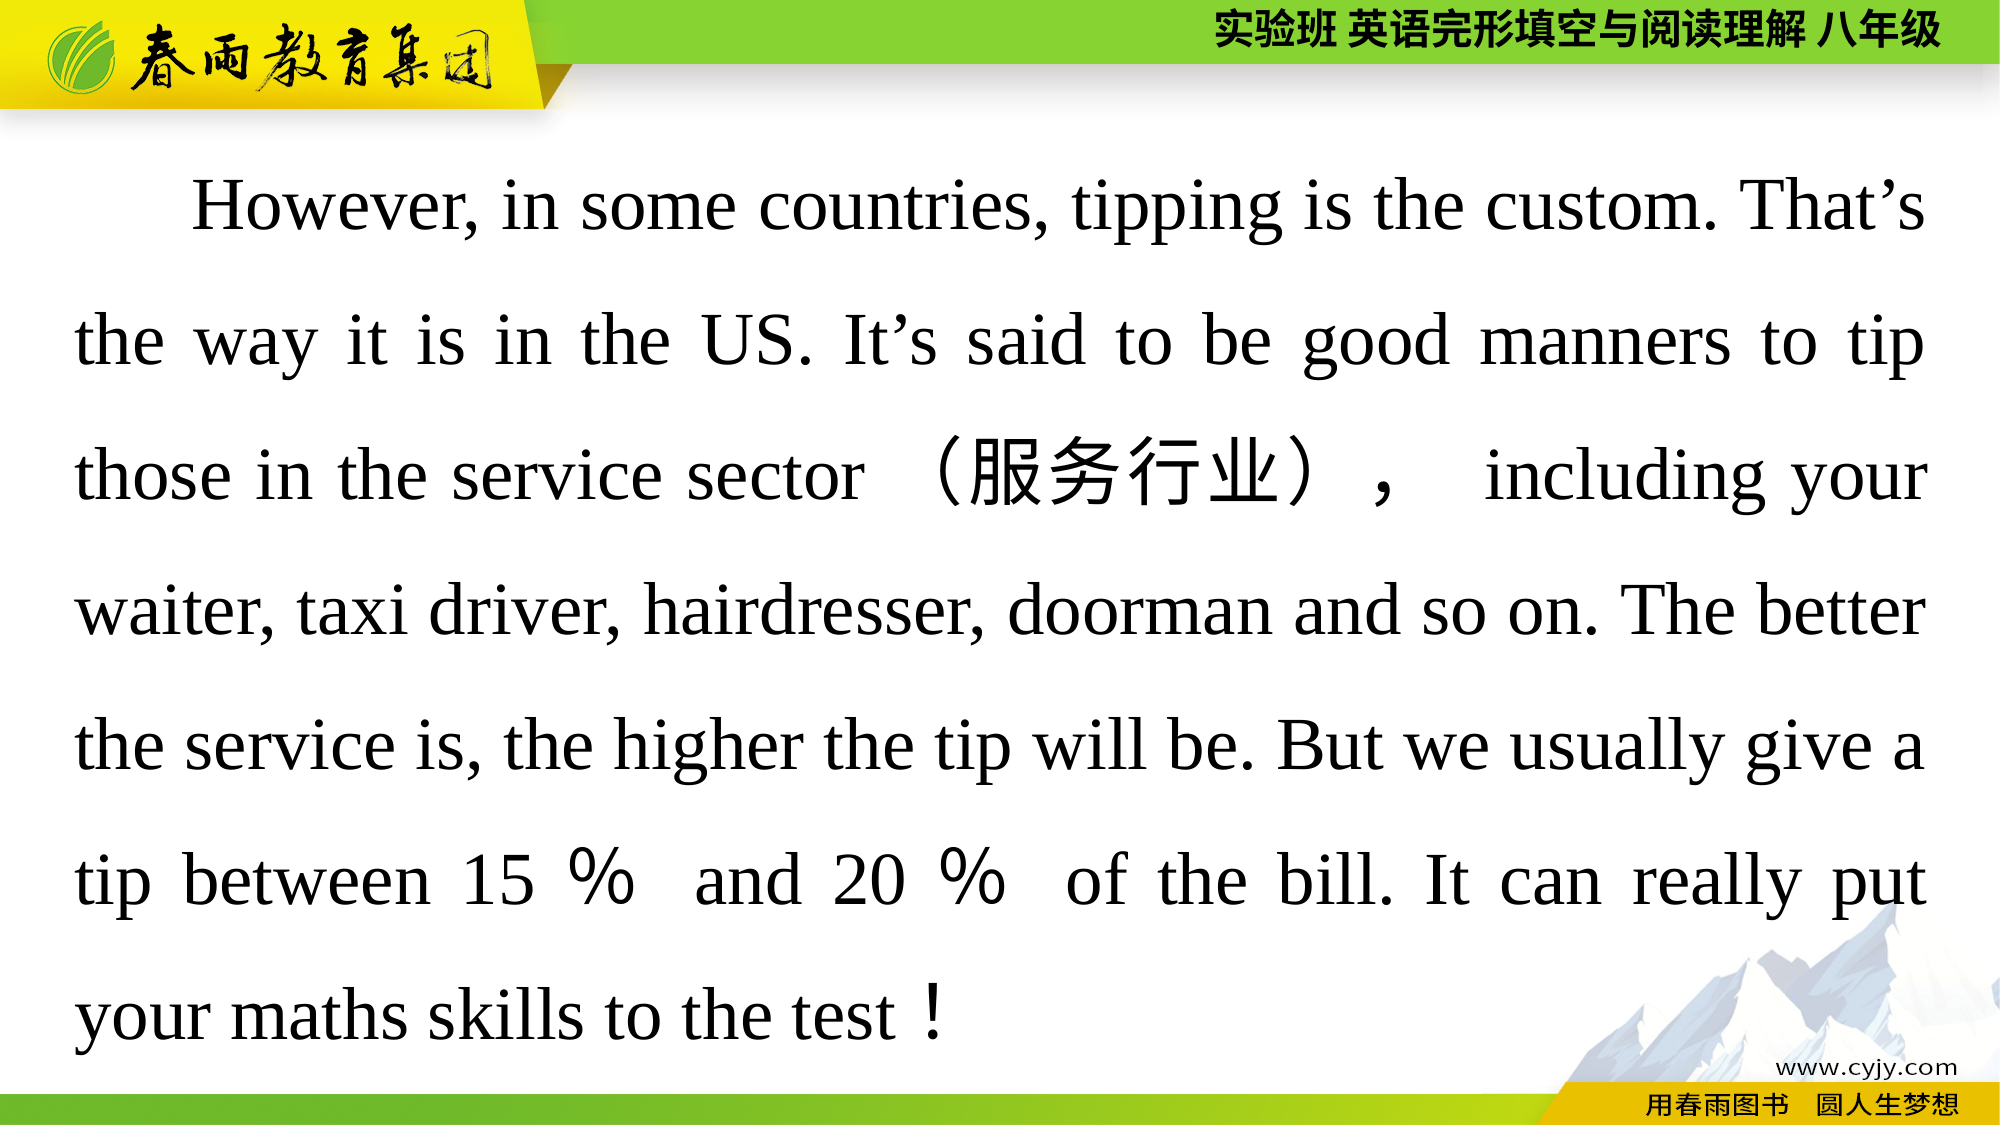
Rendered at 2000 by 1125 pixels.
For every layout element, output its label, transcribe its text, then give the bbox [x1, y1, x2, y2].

picture [0, 0, 2000, 1125]
list However, in some countries, tipping is the custom. That’s the way it is in the US. It’s said to be good manners to tip those in the service sector（服务行业）， including your waiter, taxi driver, hairdresser, doorman and so on. The better the service is, the higher the tip will be. But we usually give a tip between 15％ and 20％ of the bill. It can really put your maths skills to the test！ [59, 101, 1944, 1054]
